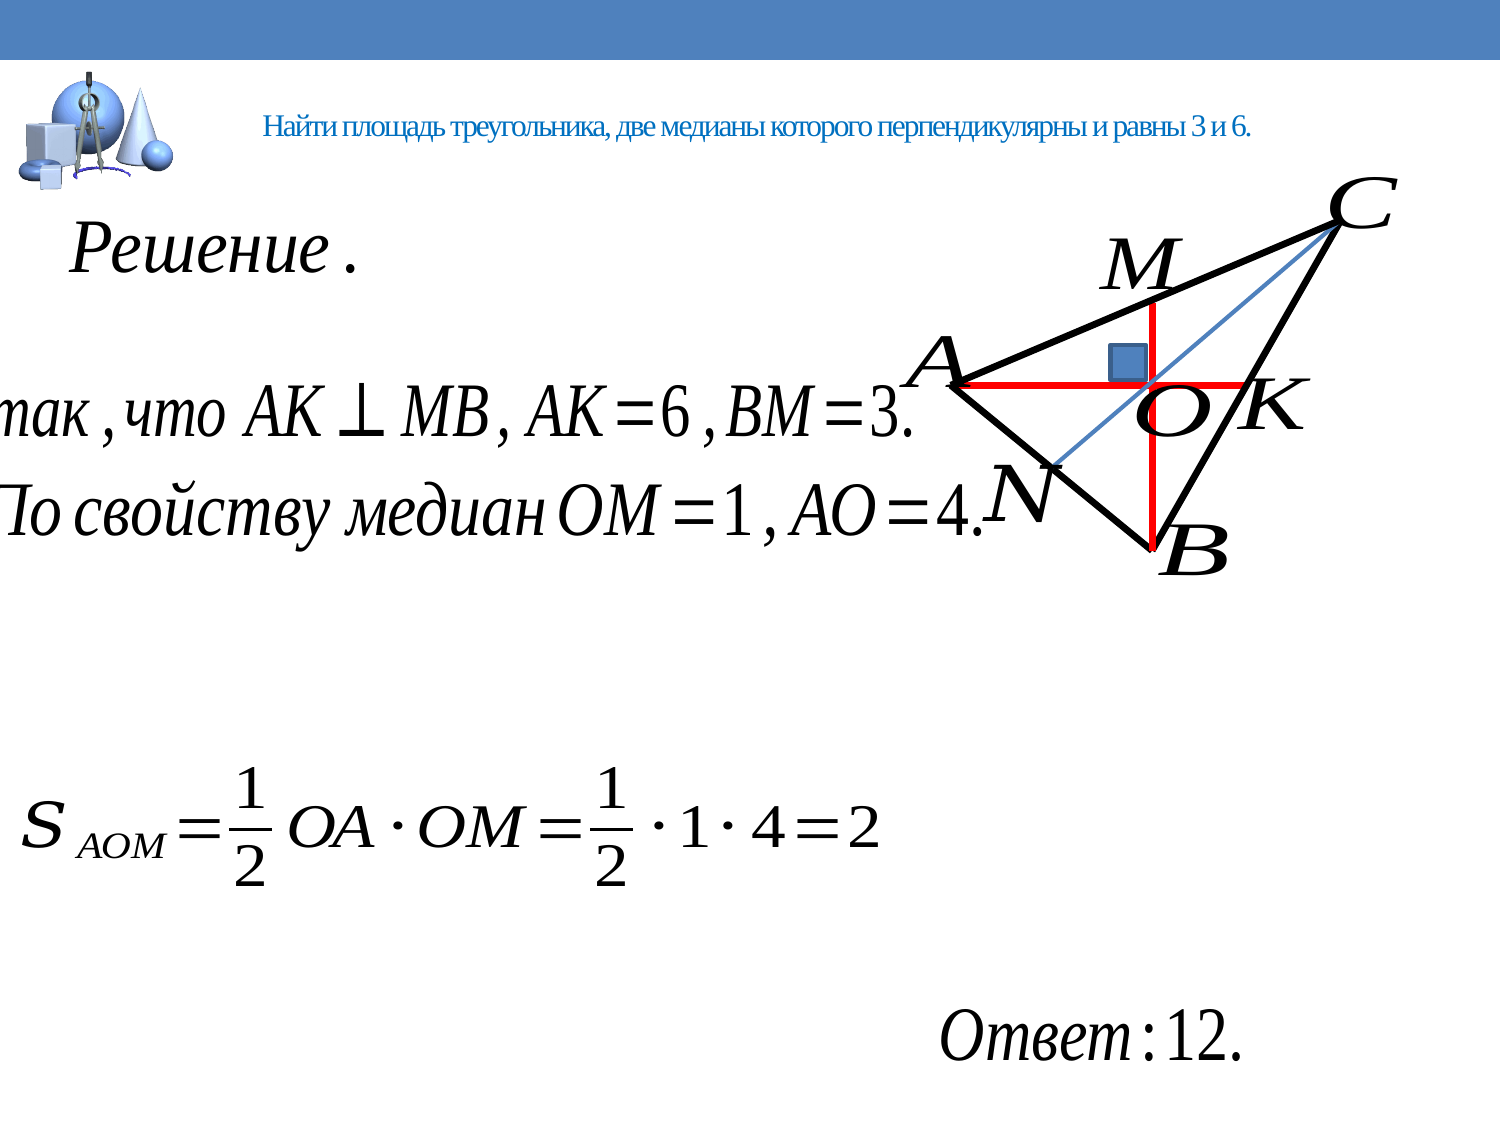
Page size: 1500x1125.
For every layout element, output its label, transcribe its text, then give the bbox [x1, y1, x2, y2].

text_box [950, 392, 1149, 551]
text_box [950, 219, 1342, 386]
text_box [1162, 475, 1342, 551]
title Найти площадь треугольника, две медианы которого перпендикулярны и равны 3 и 6. [247, 52, 1500, 195]
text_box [1051, 393, 1342, 469]
picture [6, 54, 176, 197]
